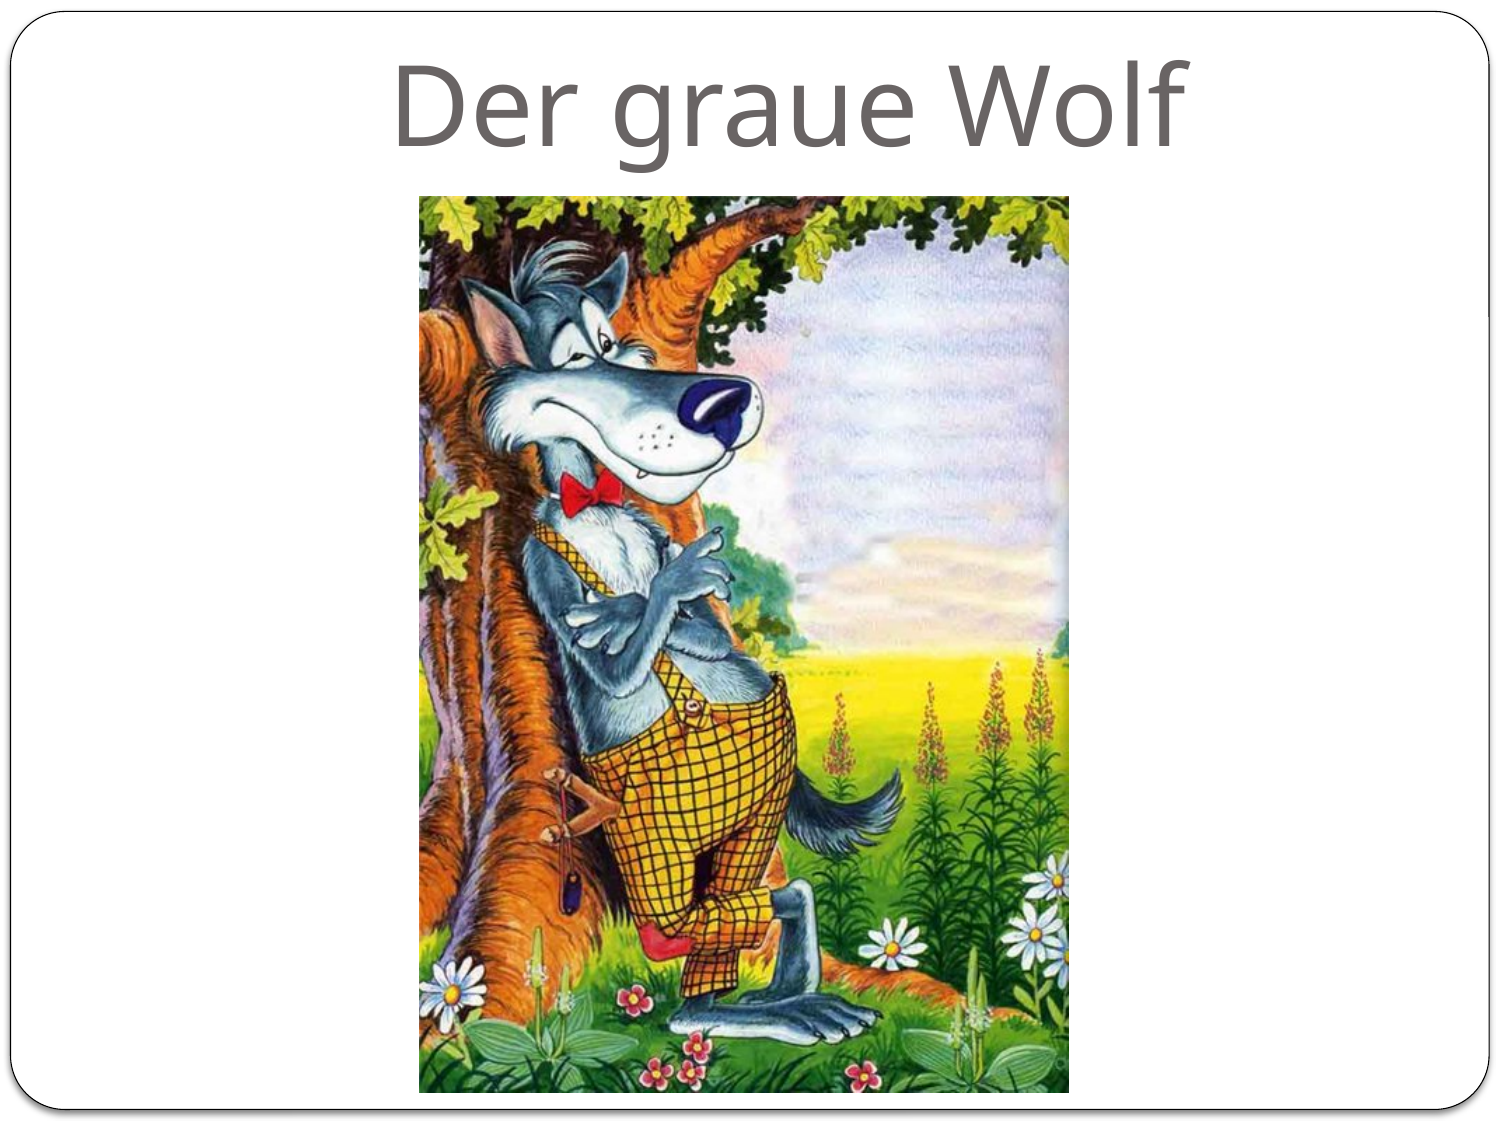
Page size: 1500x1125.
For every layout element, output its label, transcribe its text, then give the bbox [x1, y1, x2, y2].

picture [418, 196, 1070, 1093]
title Der graue Wolf [150, 45, 1425, 185]
